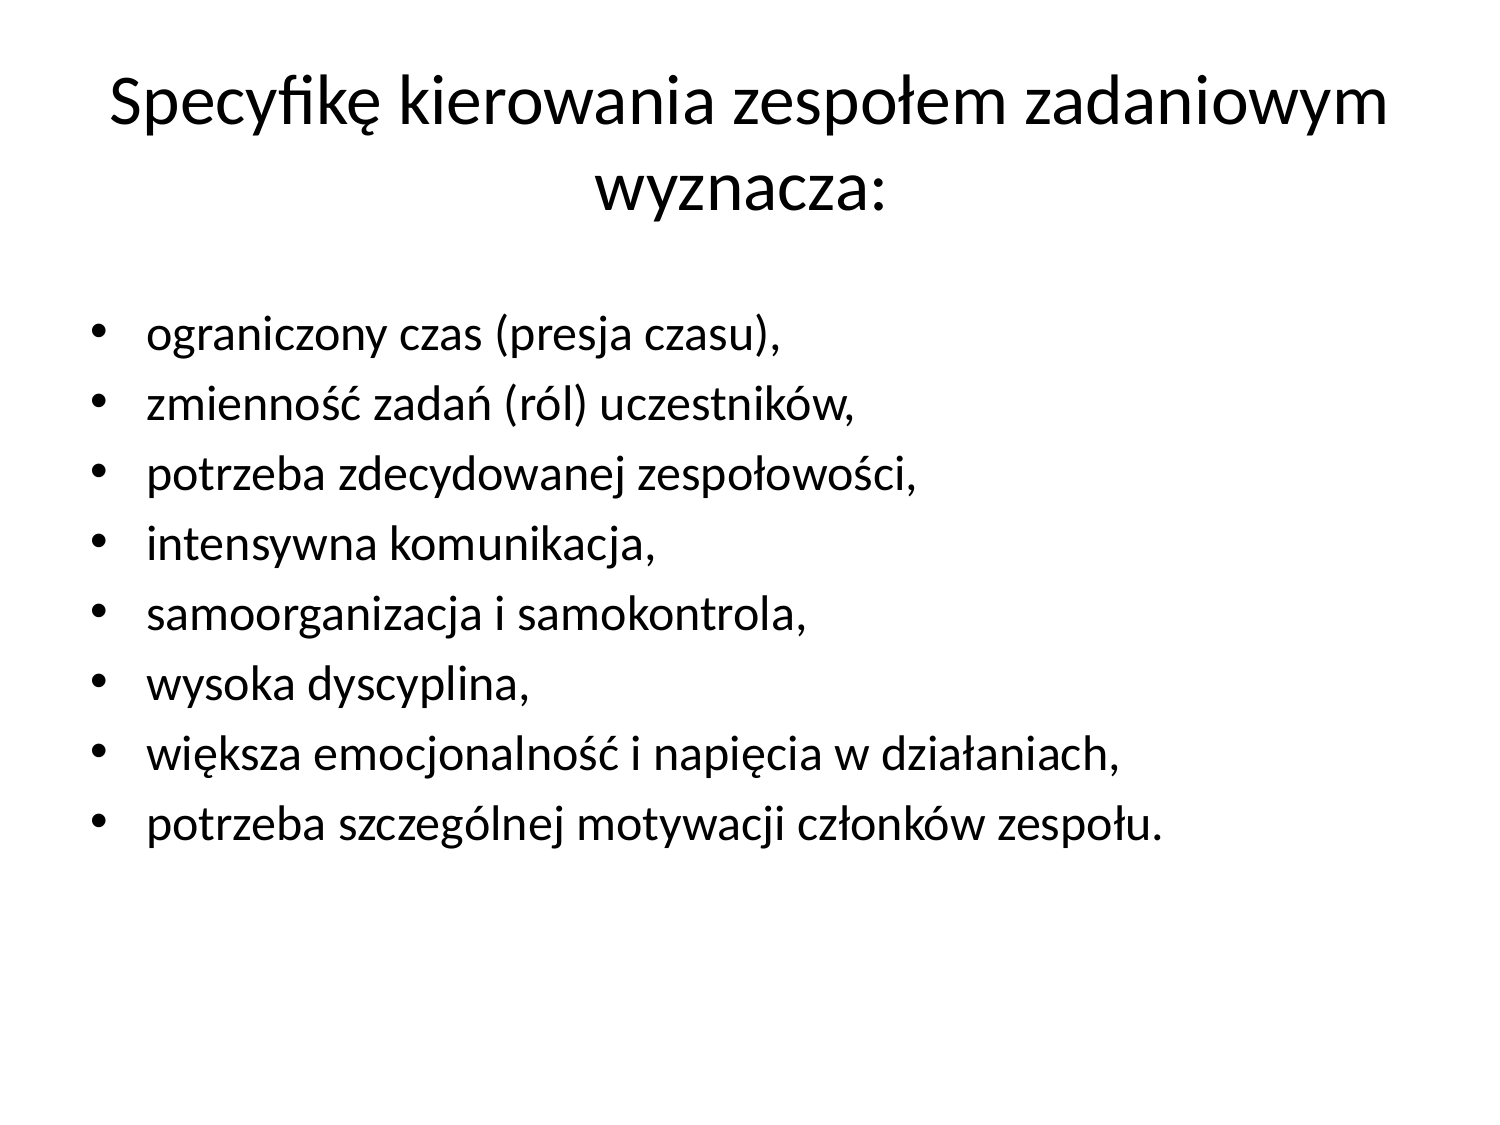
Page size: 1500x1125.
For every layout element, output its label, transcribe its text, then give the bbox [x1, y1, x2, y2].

title Specyfikę kierowania zespołem zadaniowym wyznacza: [75, 45, 1425, 233]
list ograniczony czas (presja czasu), zmienność zadań (ról) uczestników, potrzeba zdecydowanej zespołowości, intensywna komunikacja, samoorganizacja i samokontrola, wysoka dyscyplina, większa emocjonalność i napięcia w działaniach, potrzeba szczególnej motywacji członków zespołu. [75, 292, 1425, 1005]
